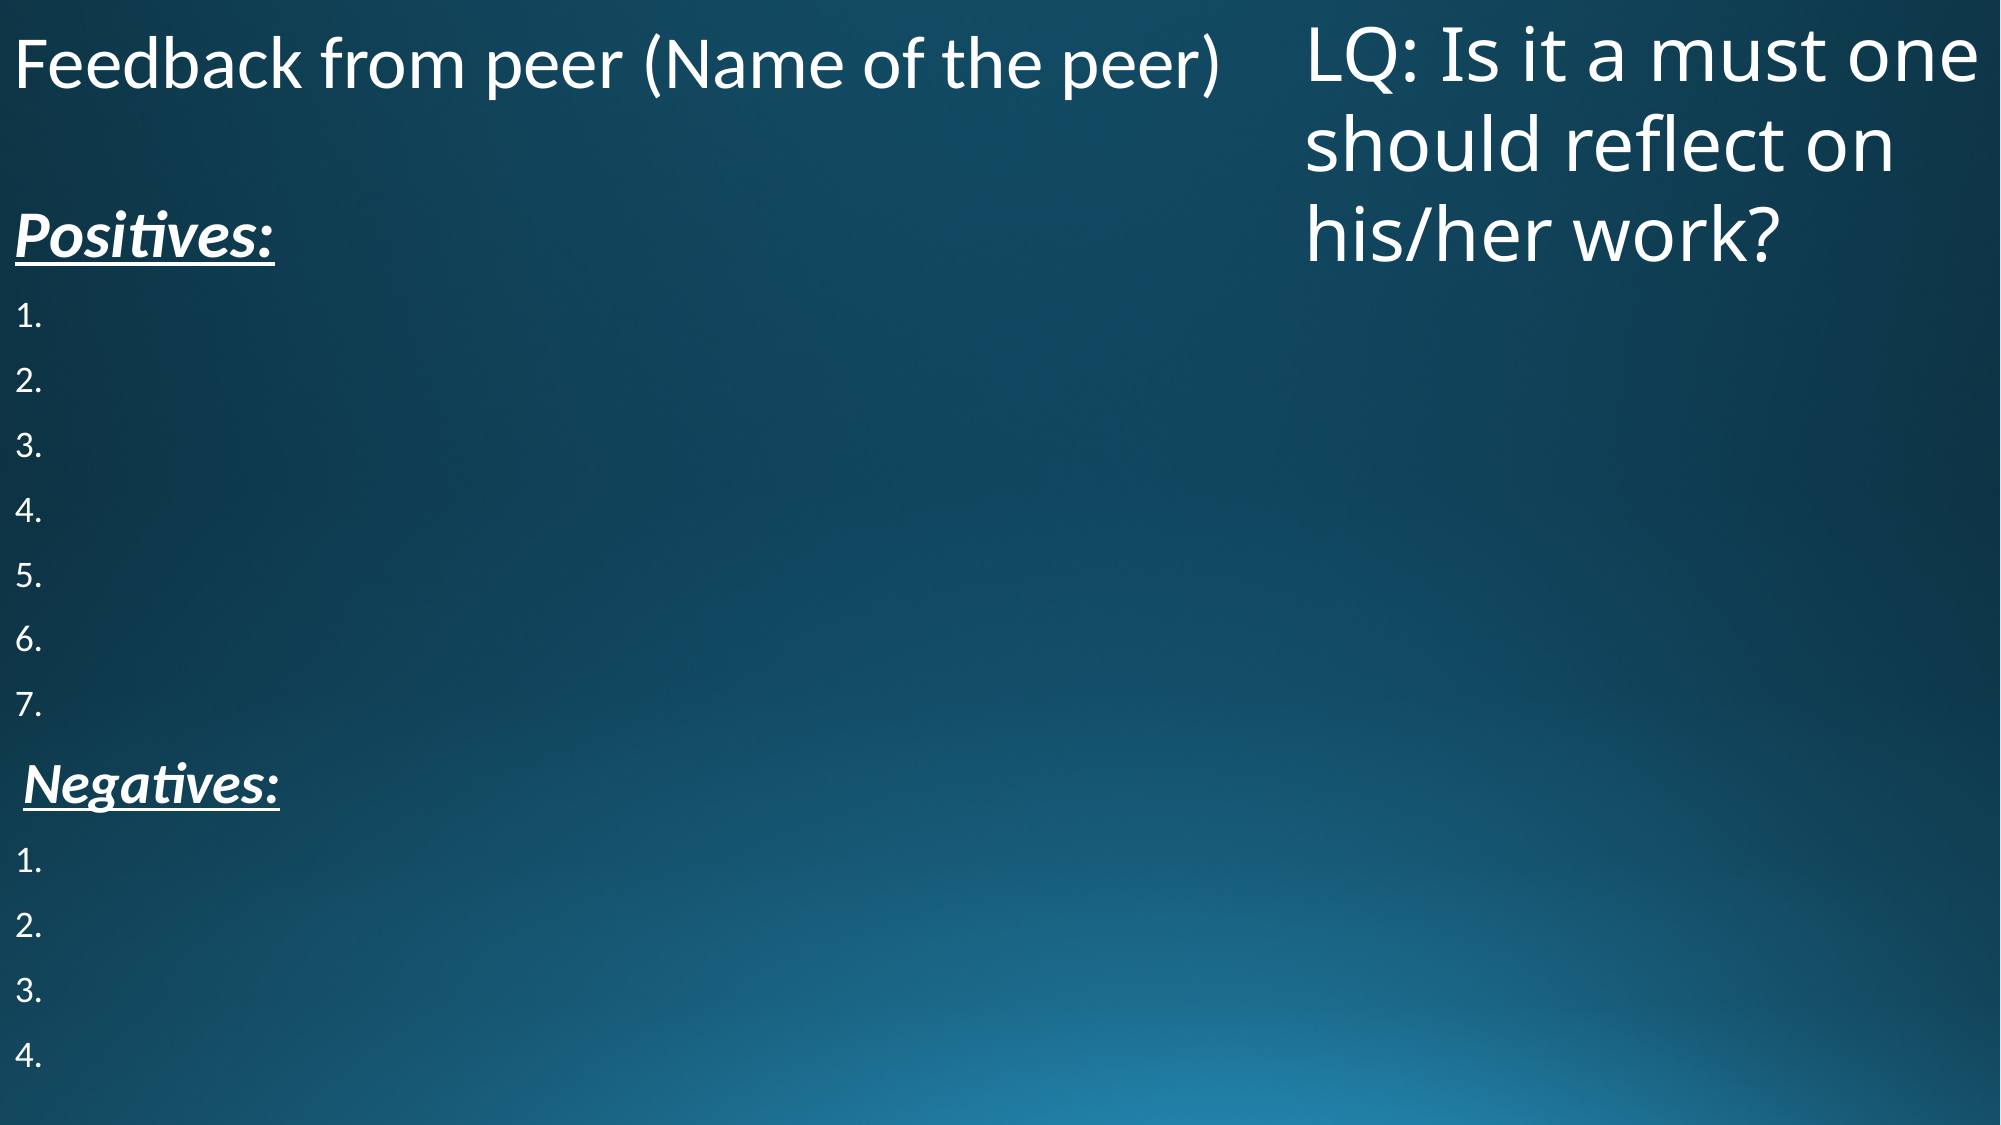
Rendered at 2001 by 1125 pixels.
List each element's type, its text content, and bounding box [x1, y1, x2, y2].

text_box LQ: Is it a must one should reflect on his/her work? [1289, 0, 2000, 285]
picture [0, 0, 2001, 1125]
text_box Feedback from peer (Name of the peer) Positives: 1. 2. 3. 4. 5. 6. 7. Negatives: 1. 2. 3. 4. [0, 0, 1946, 1083]
